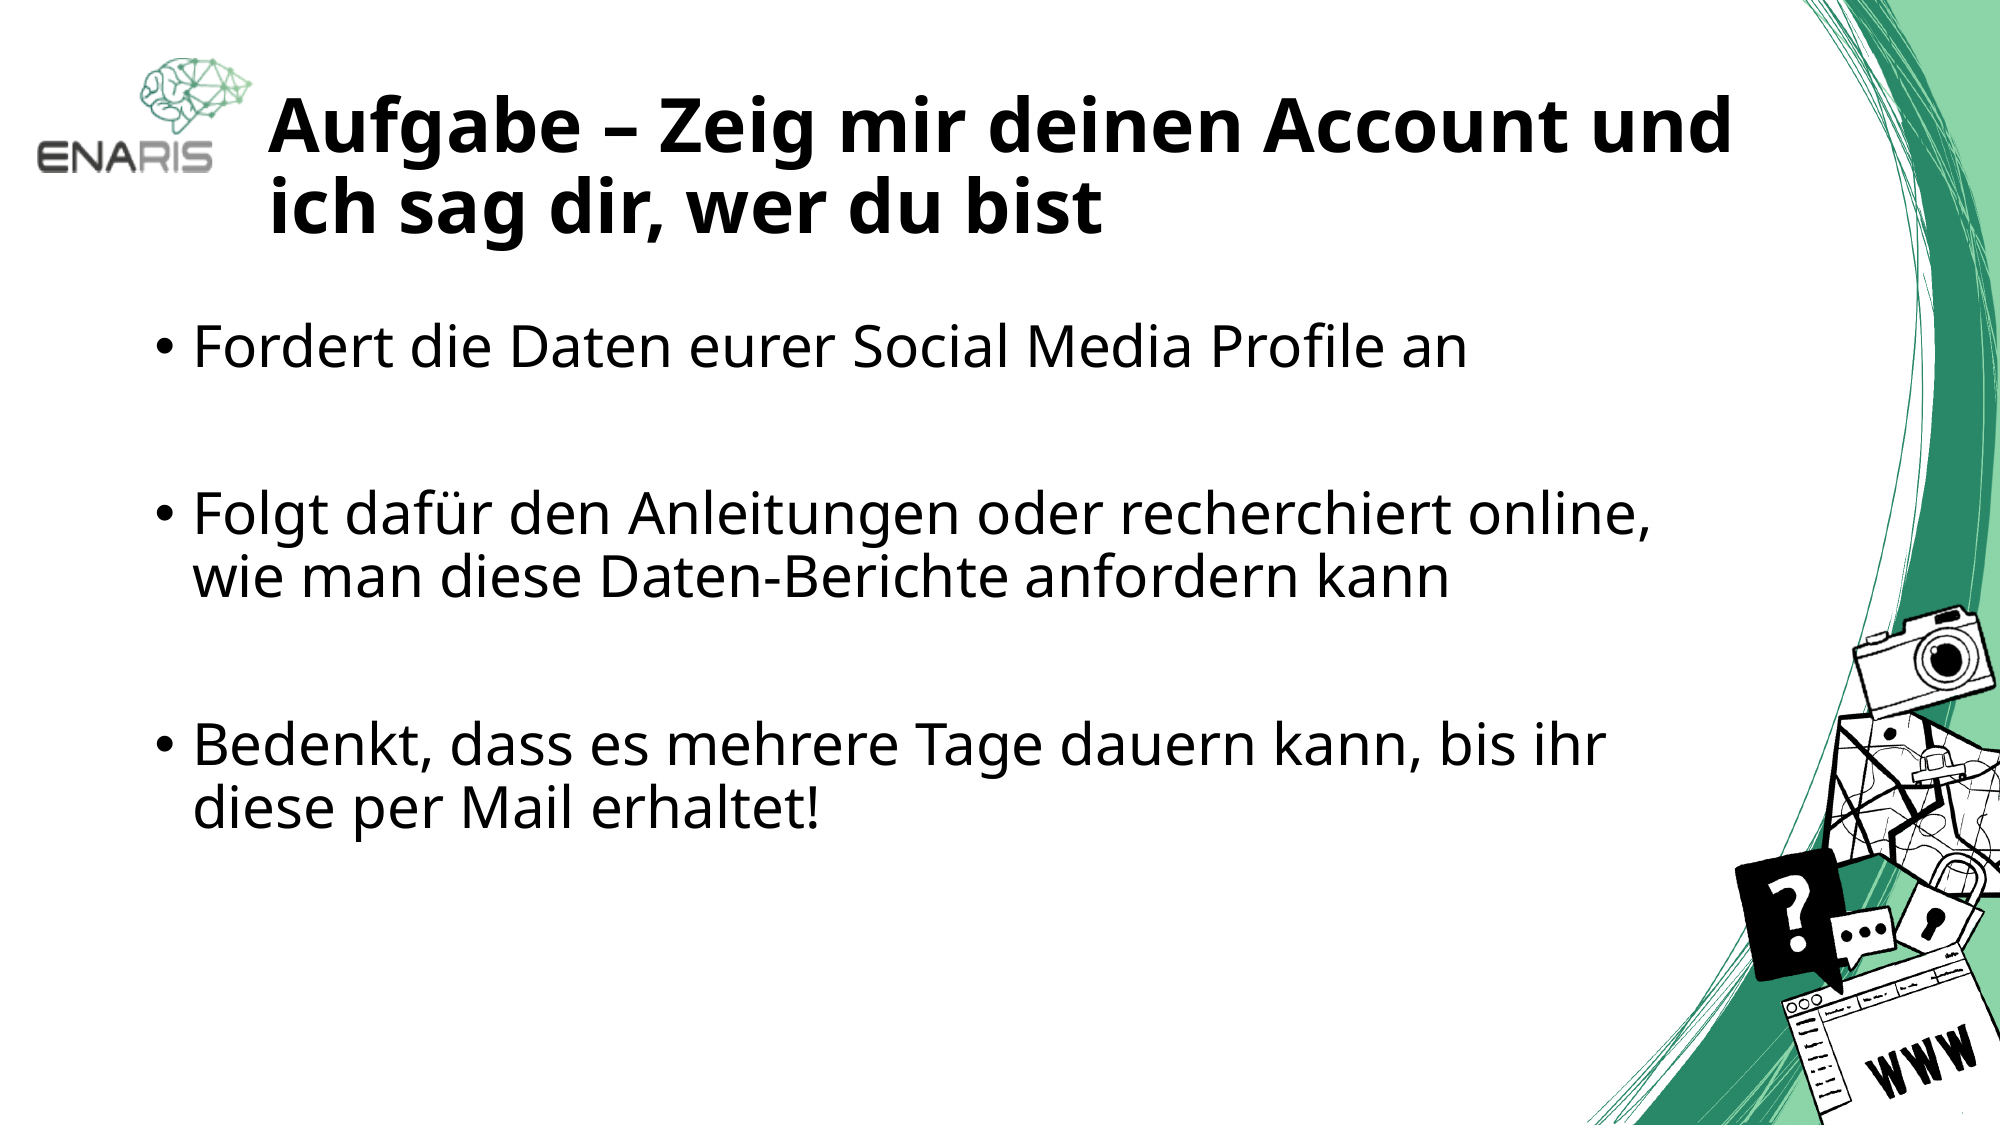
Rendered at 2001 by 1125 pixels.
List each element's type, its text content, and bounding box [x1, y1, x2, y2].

list Fordert die Daten eurer Social Media Profile an Folgt dafür den Anleitungen oder recherchiert online, wie man diese Daten-Berichte anfordern kann Bedenkt, dass es mehrere Tage dauern kann, bis ihr diese per Mail erhaltet! [139, 309, 1730, 1012]
picture [408, 0, 2000, 1125]
picture [37, 58, 254, 173]
title Aufgabe – Zeig mir deinen Account und ich sag dir, wer du bist [253, 59, 1863, 278]
